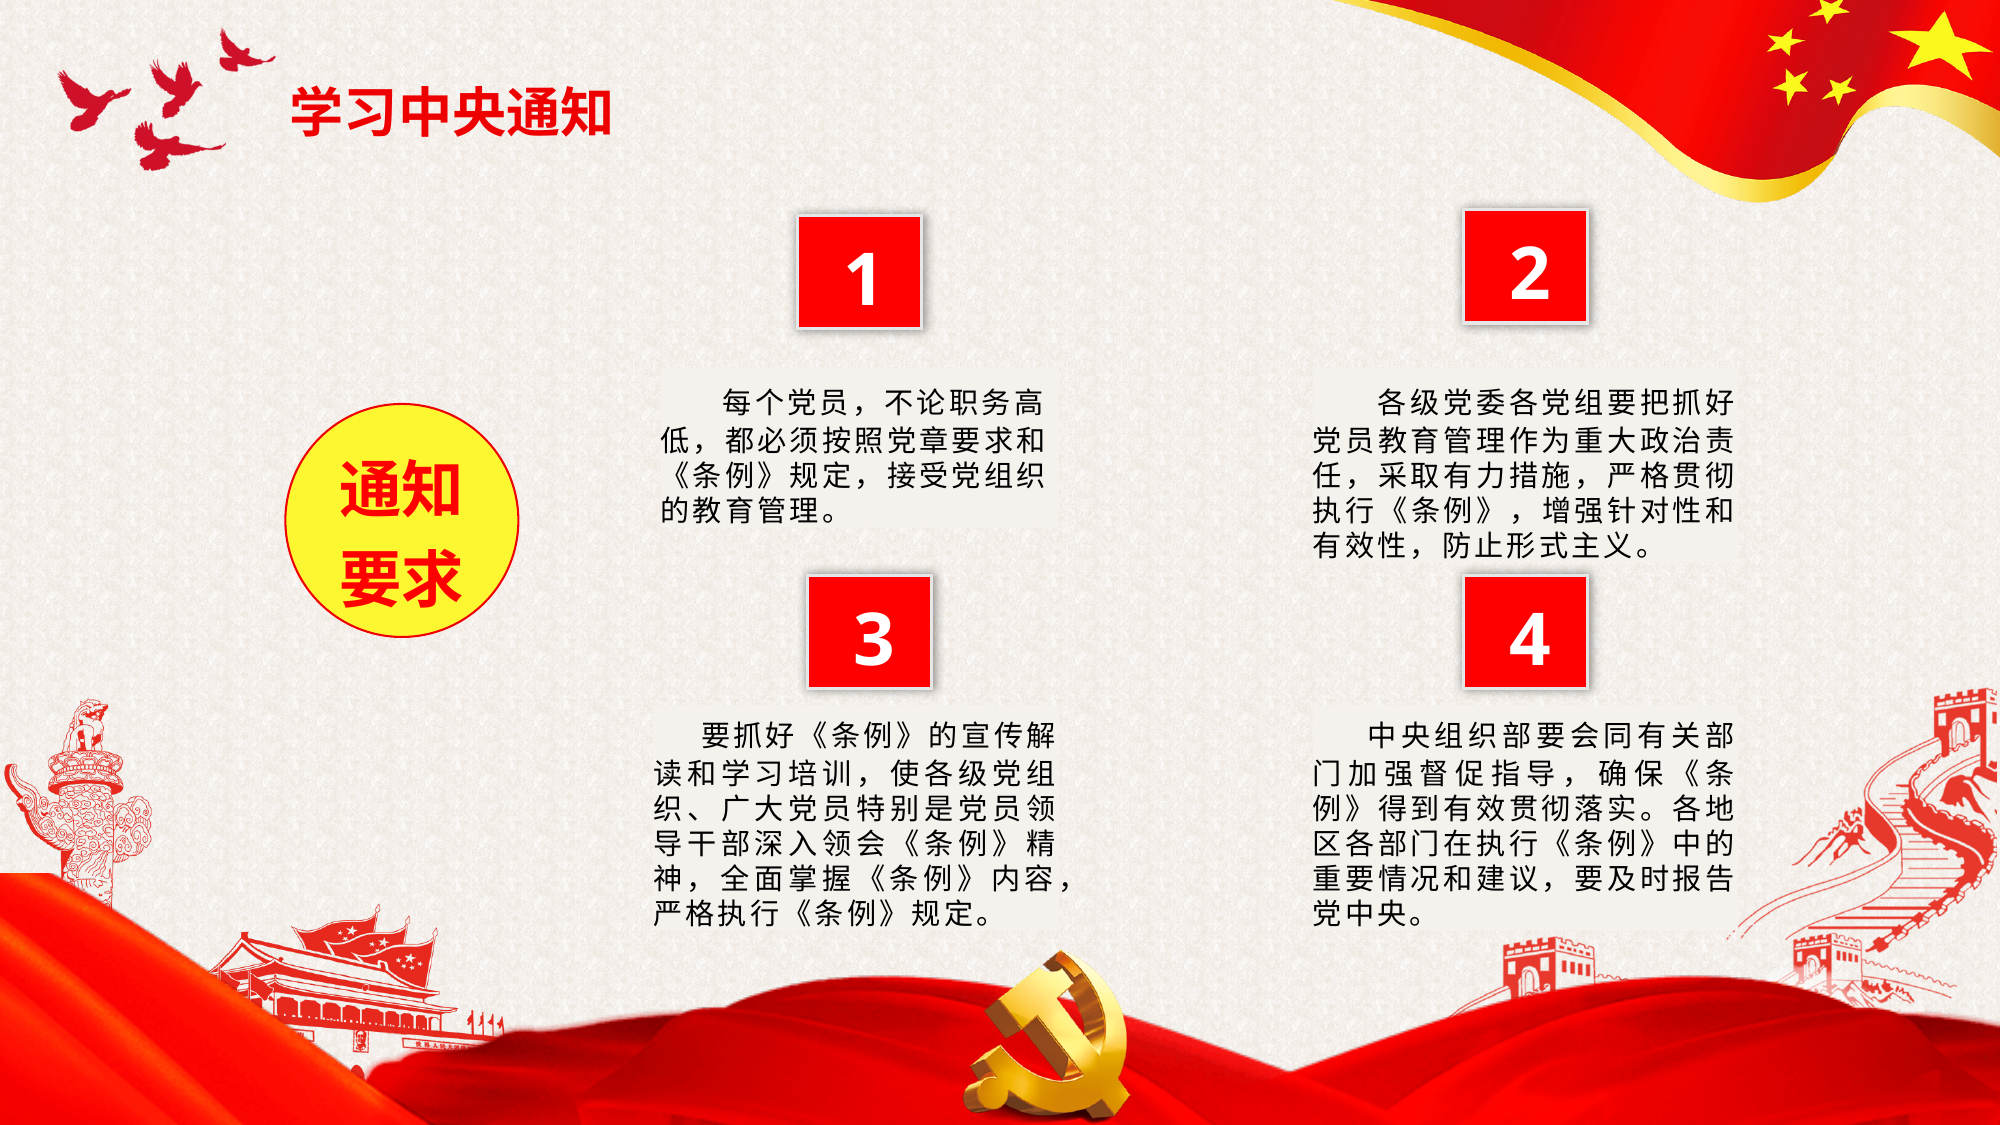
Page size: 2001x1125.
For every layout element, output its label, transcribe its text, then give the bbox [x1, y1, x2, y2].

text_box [797, 215, 923, 329]
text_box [1463, 575, 1588, 689]
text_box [1463, 209, 1588, 324]
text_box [807, 575, 932, 689]
text_box 学习中央通知 [269, 68, 750, 153]
text_box 每个党员，不论职务高低，都必须按照党章要求和《条例》规定，接受党组织的教育管理。 [660, 367, 1059, 528]
text_box 各级党委各党组要把抓好党员教育管理作为重大政治责任，采取有力措施，严格贯彻执行《条例》，增强针对性和有效性，防止形式主义。 [1312, 367, 1739, 563]
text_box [285, 403, 519, 642]
text_box 要抓好《条例》的宣传解读和学习培训，使各级党组织、广大党员特别是党员领导干部深入领会《条例》精神，全面掌握《条例》内容，严格执行《条例》规定。 [653, 705, 1059, 931]
picture [0, 0, 2000, 1125]
text_box 中央组织部要会同有关部门加强督促指导，确保《条例》得到有效贯彻落实。各地区各部门在执行《条例》中的重要情况和建议，要及时报告党中央。 [1312, 705, 1739, 931]
